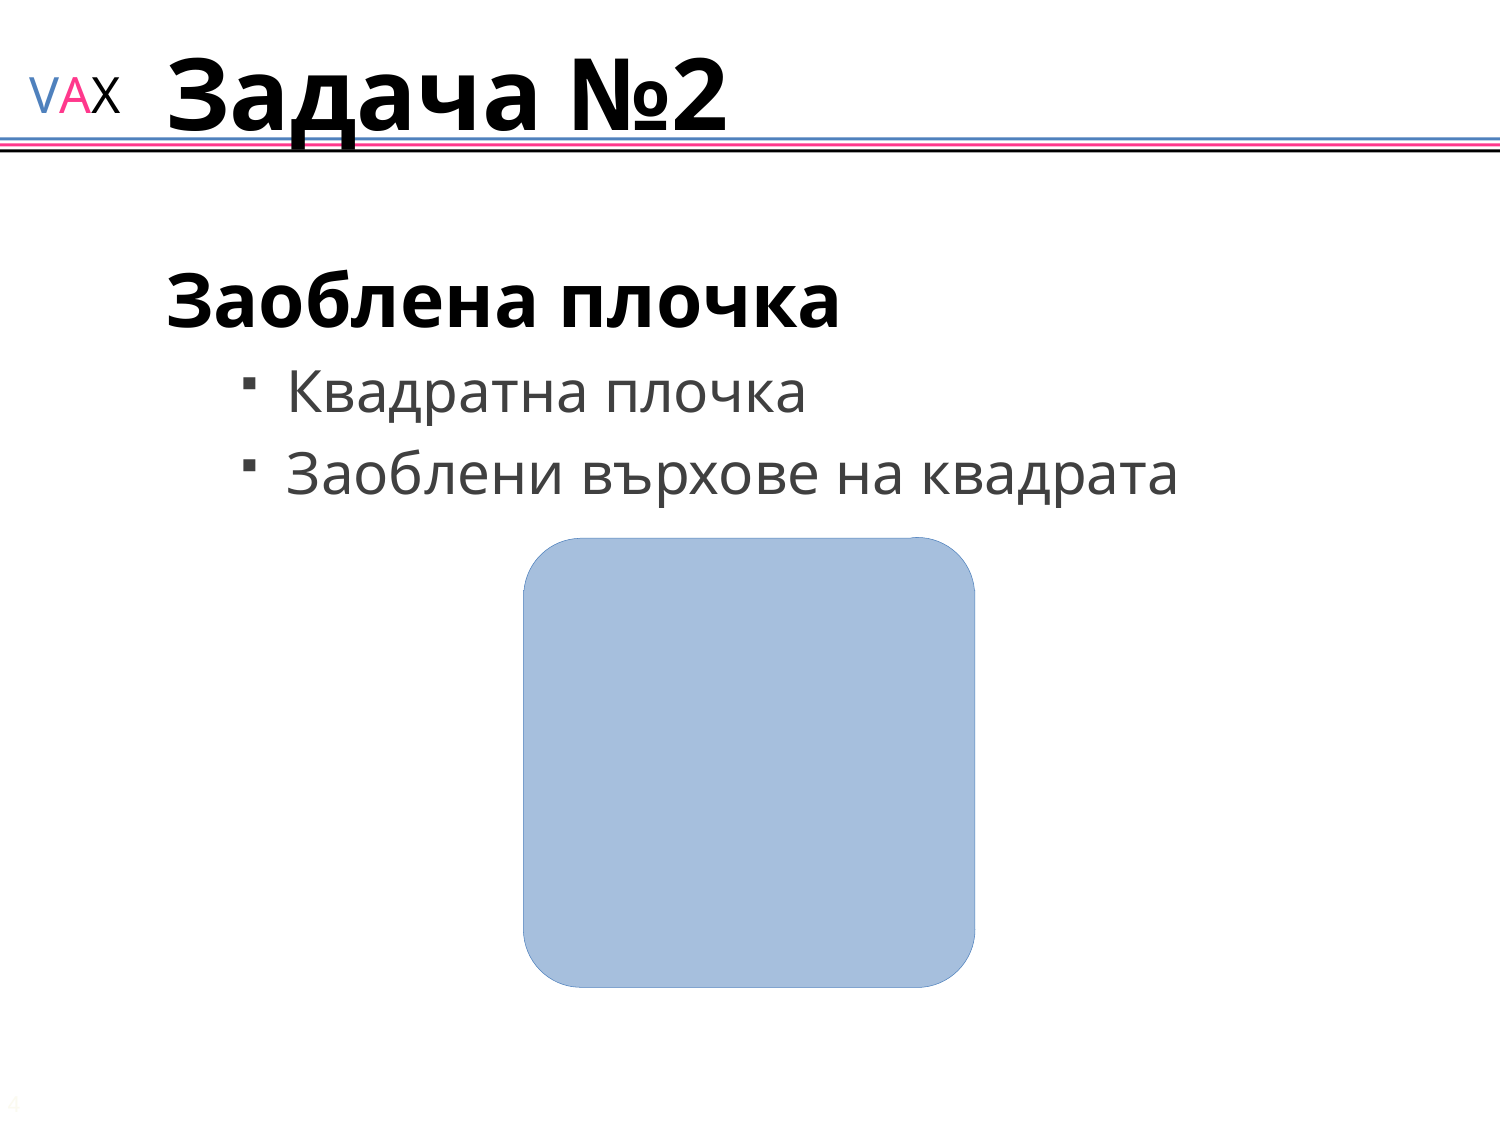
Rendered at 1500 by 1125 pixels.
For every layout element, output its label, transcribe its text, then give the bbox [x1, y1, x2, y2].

text_box [521, 535, 978, 990]
title Задача №2 [0, 37, 1500, 144]
list Заоблена плочка Квадратна плочка Заоблени върхове на квадрата [150, 200, 1488, 1113]
